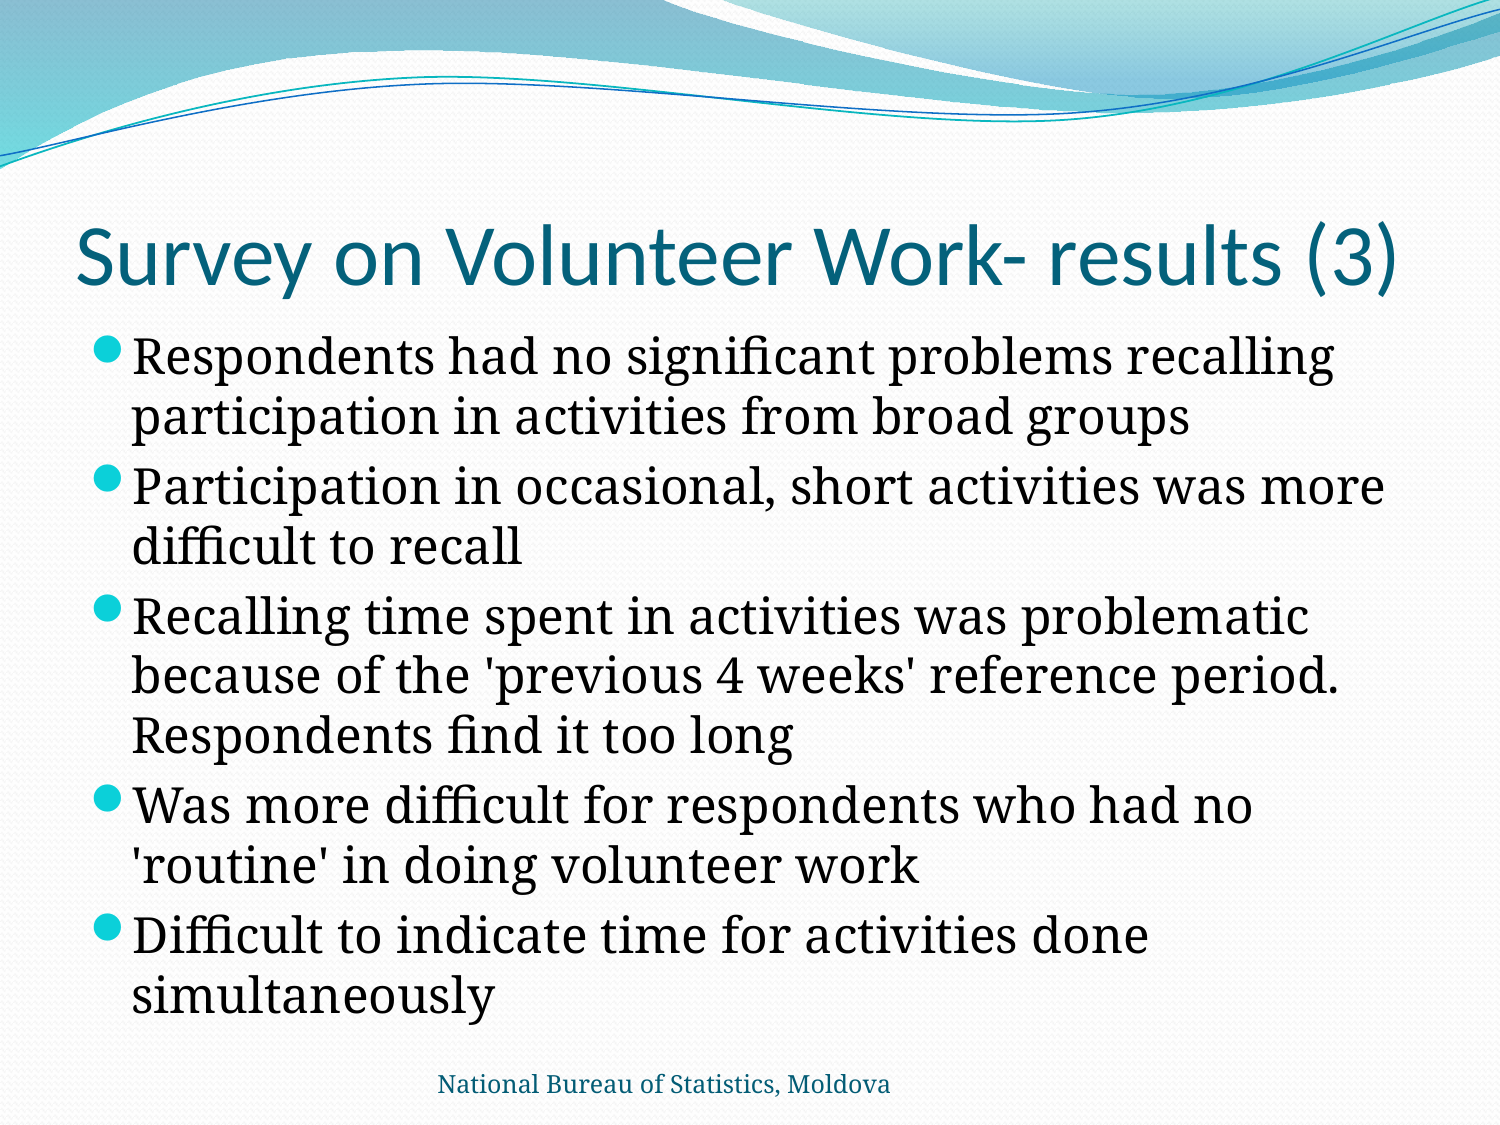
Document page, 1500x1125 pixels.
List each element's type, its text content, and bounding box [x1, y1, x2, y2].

title Survey on Volunteer Work- results (3) [75, 115, 1425, 303]
footer National Bureau of Statistics, Moldova [437, 1042, 988, 1103]
list Respondents had no significant problems recalling participation in activities from broad groups Participation in occasional, short activities was more difficult to recall Recalling time spent in activities was problematic because of the 'previous 4 weeks' reference period. Respondents find it too long Was more difficult for respondents who had no 'routine' in doing volunteer work Difficult to indicate time for activities done simultaneously [75, 317, 1425, 1038]
